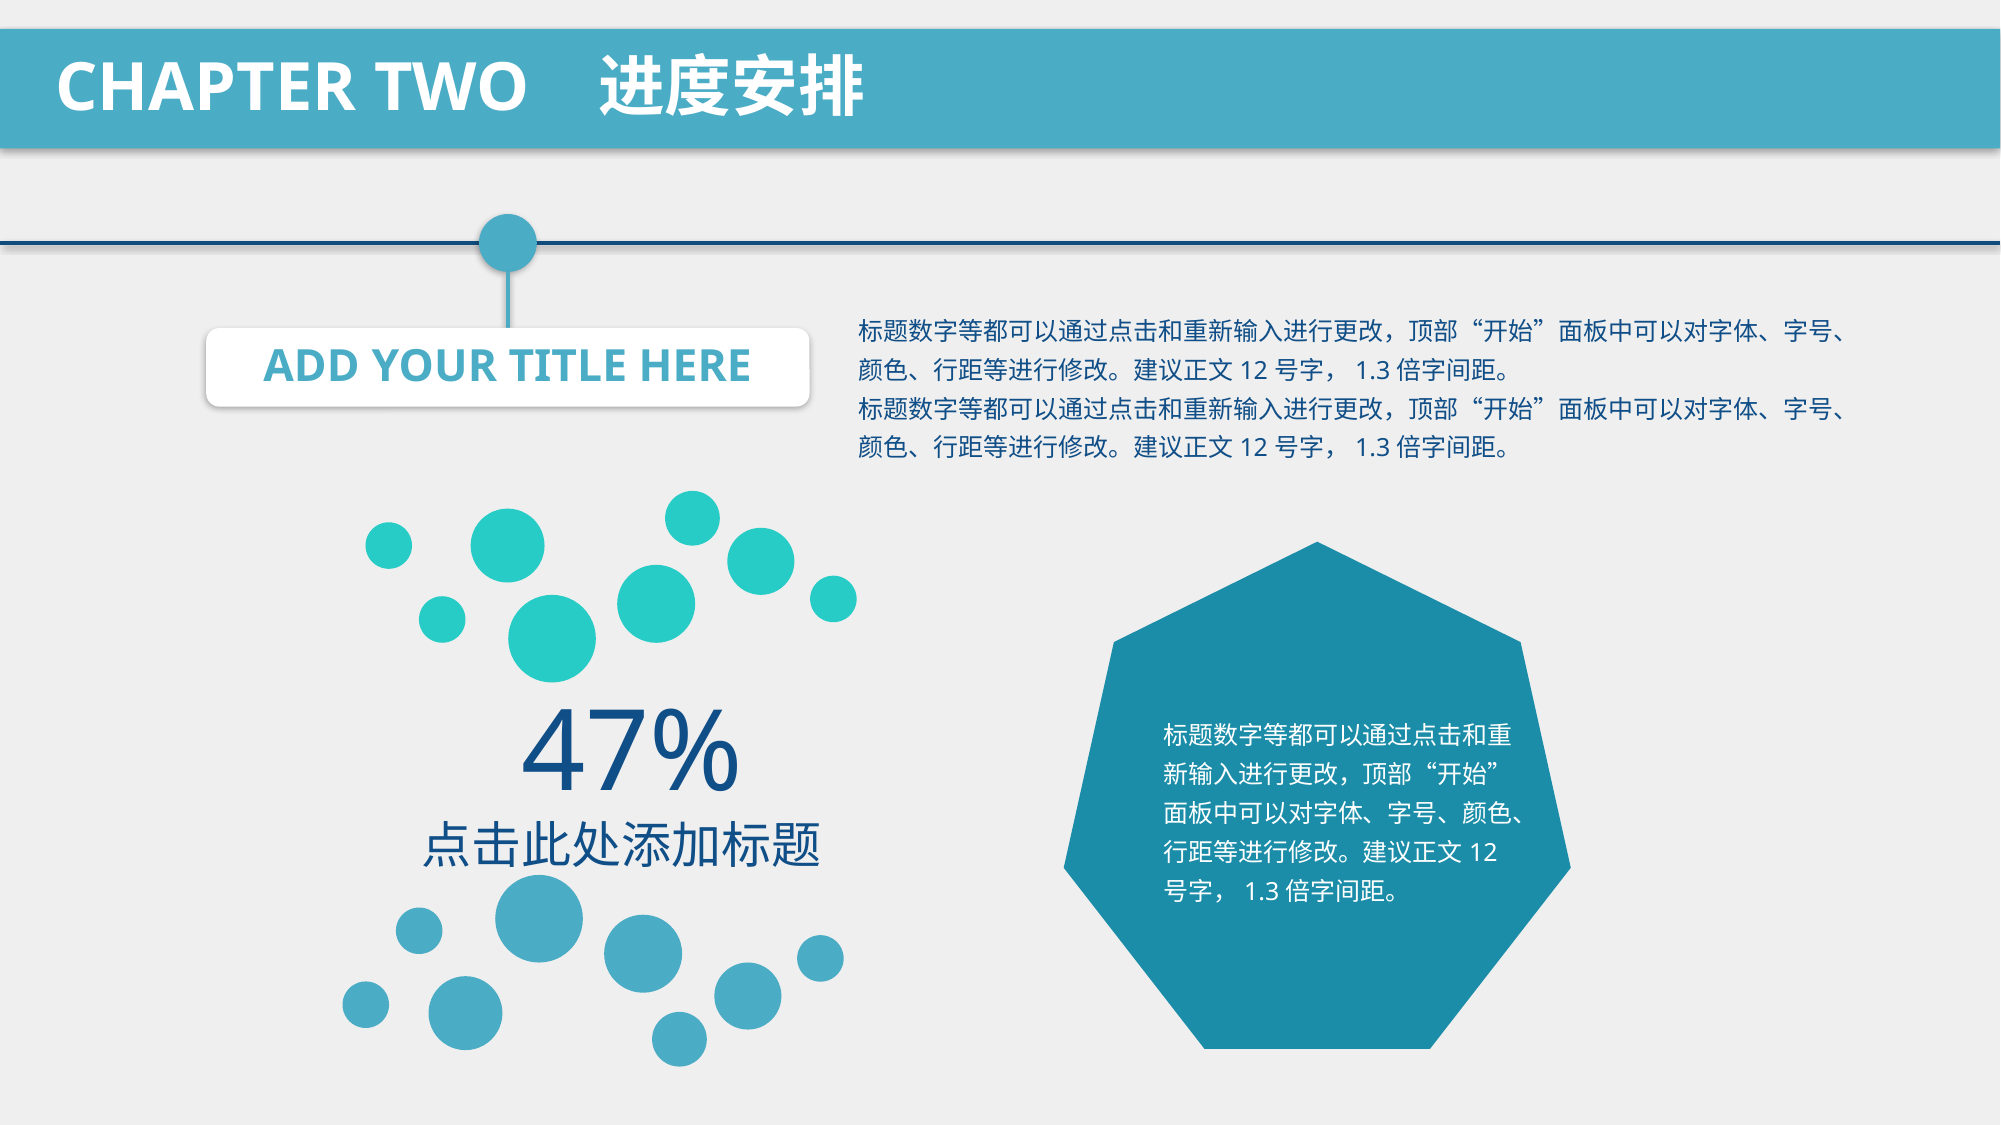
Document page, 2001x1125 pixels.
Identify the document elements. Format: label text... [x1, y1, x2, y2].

text_box 点击此处添加标题 [406, 806, 881, 881]
text_box CHAPTER TWO 进度安排 [40, 36, 1029, 132]
text_box 标题数字等都可以通过点击和重新输入进行更改，顶部“开始”面板中可以对字体、字号、颜色、行距等进行修改。建议正文12号字，1.3倍字间距。 标题数字等都可以通过点击和重新输入进行更改，顶部“开始”面板中可以对字体、字号、颜色、行距等进行修改。建议正文12号字，1.3倍字间距。 [843, 298, 1893, 491]
text_box 标题数字等都可以通过点击和重新输入进行更改，顶部“开始”面板中可以对字体、字号、颜色、行距等进行修改。建议正文12号字，1.3倍字间距。 [1148, 703, 1532, 875]
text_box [365, 490, 857, 683]
text_box 47% [506, 691, 787, 821]
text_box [205, 213, 810, 407]
text_box [1061, 539, 1573, 1051]
text_box [0, 28, 2001, 149]
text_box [342, 874, 844, 1067]
